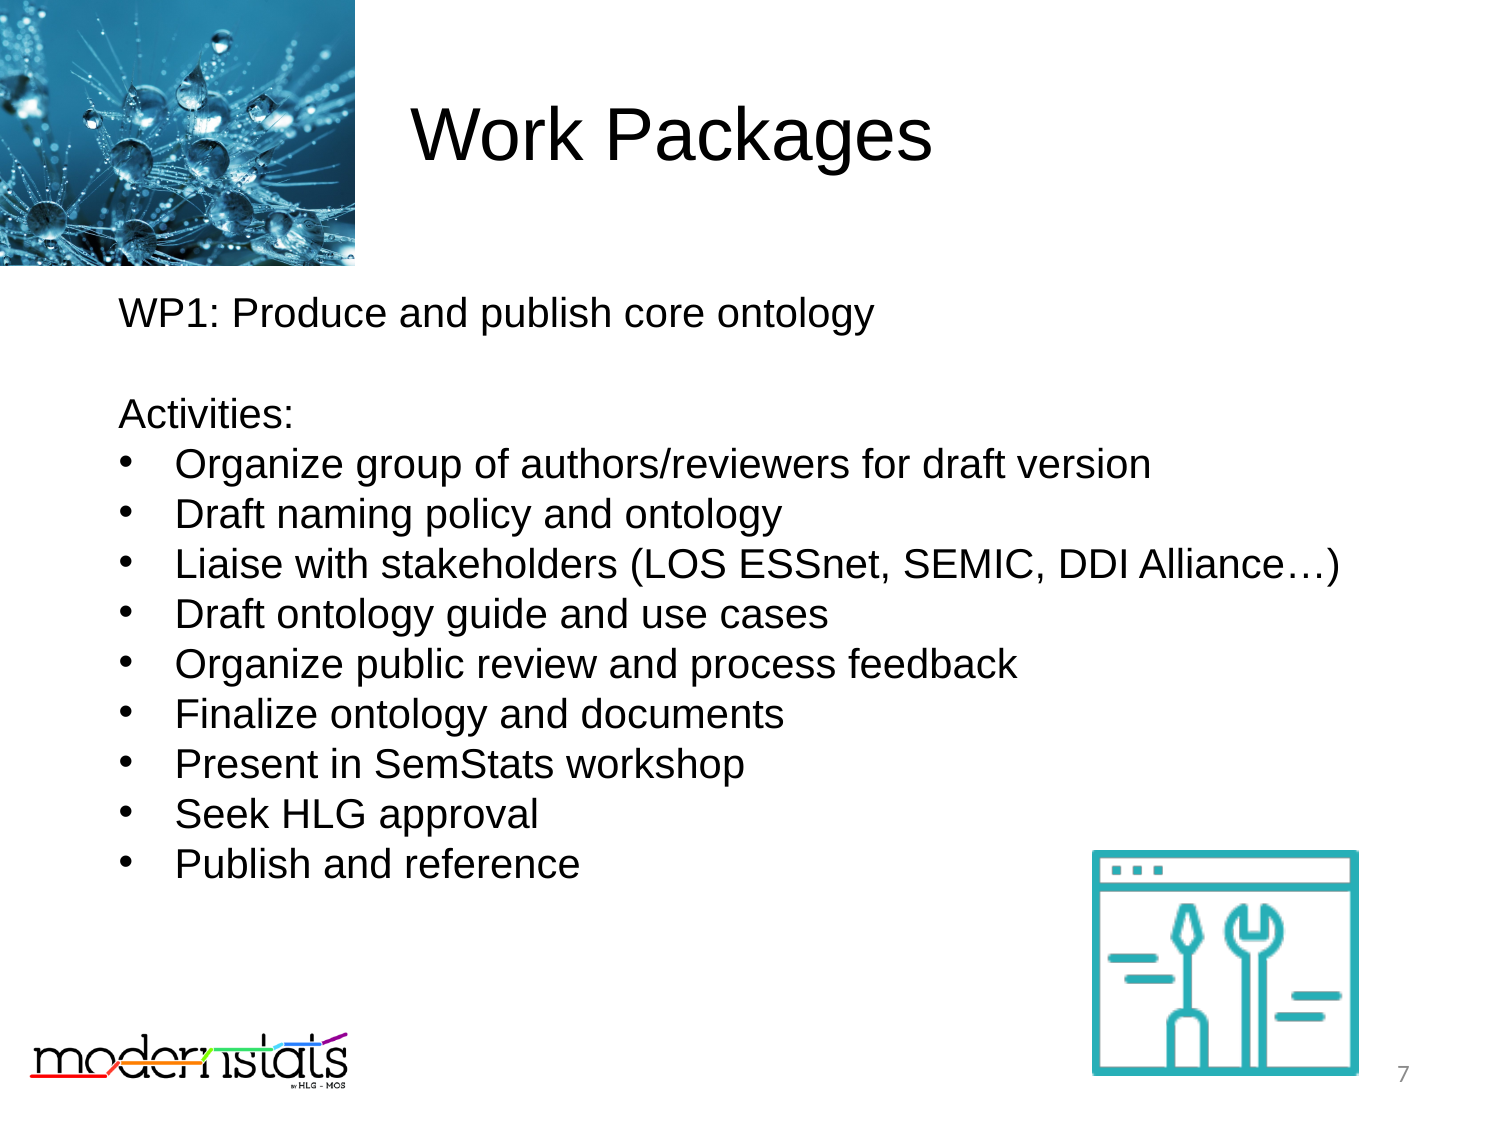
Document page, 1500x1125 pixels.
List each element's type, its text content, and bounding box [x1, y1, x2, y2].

picture [1092, 850, 1360, 1076]
text_box <numéro> [1074, 1042, 1425, 1103]
picture [29, 1028, 348, 1091]
text_box Work Packages [100, 78, 1435, 183]
picture [0, 0, 355, 266]
text_box WP1: Produce and publish core ontology Activities: Organize group of authors/reviewers for draft version Draft naming policy and ontology Liaise with stakeholders (LOS ESSnet, SEMIC, DDI Alliance…) Draft ontology guide and use cases Organize public review and process feedback Finalize ontology and documents Present in SemStats workshop Seek HLG approval Publish and reference [103, 278, 1391, 939]
